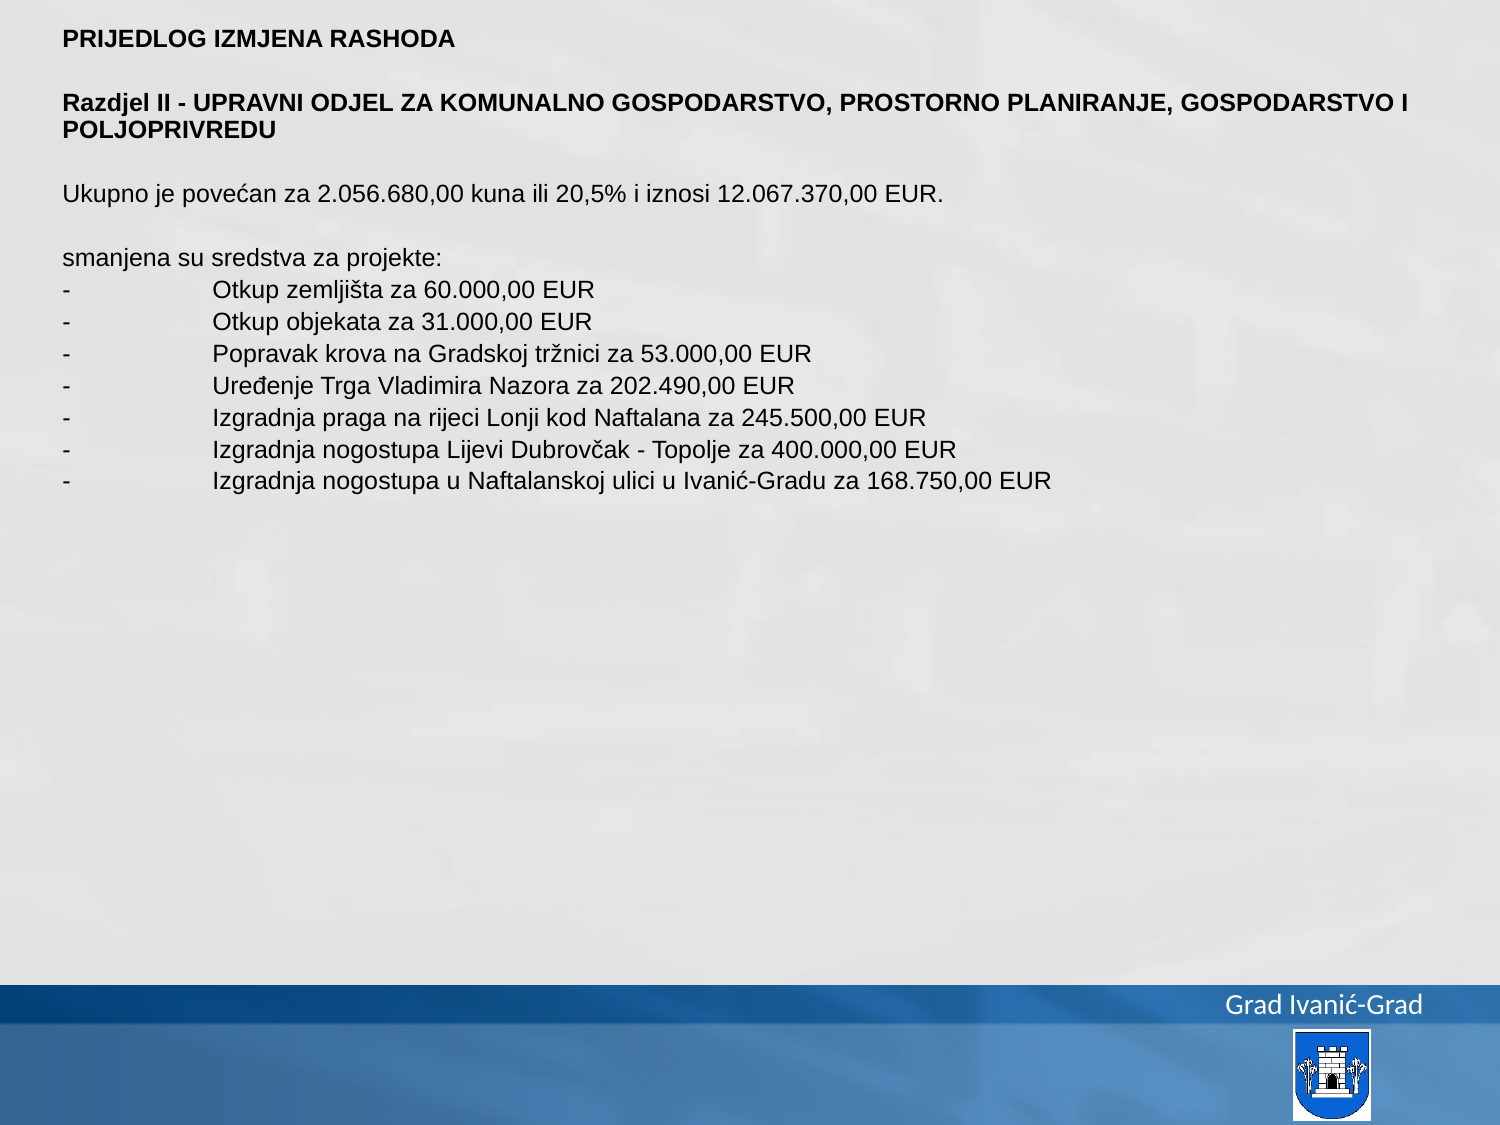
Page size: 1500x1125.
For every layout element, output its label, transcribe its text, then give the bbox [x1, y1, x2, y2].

text_box Grad Ivanić-Grad [1210, 977, 1500, 1028]
list PRIJEDLOG IZMJENA RASHODA Razdjel II - UPRAVNI ODJEL ZA KOMUNALNO GOSPODARSTVO, PROSTORNO PLANIRANJE, GOSPODARSTVO I POLJOPRIVREDU Ukupno je povećan za 2.056.680,00 kuna ili 20,5% i iznosi 12.067.370,00 EUR. smanjena su sredstva za projekte: - Otkup zemljišta za 60.000,00 EUR - Otkup objekata za 31.000,00 EUR - Popravak krova na Gradskoj tržnici za 53.000,00 EUR - Uređenje Trga Vladimira Nazora za 202.490,00 EUR - Izgradnja praga na rijeci Lonji kod Naftalana za 245.500,00 EUR - Izgradnja nogostupa Lijevi Dubrovčak - Topolje za 400.000,00 EUR - Izgradnja nogostupa u Naftalanskoj ulici u Ivanić-Gradu za 168.750,00 EUR [62, 26, 1438, 579]
picture [0, 0, 1500, 1125]
